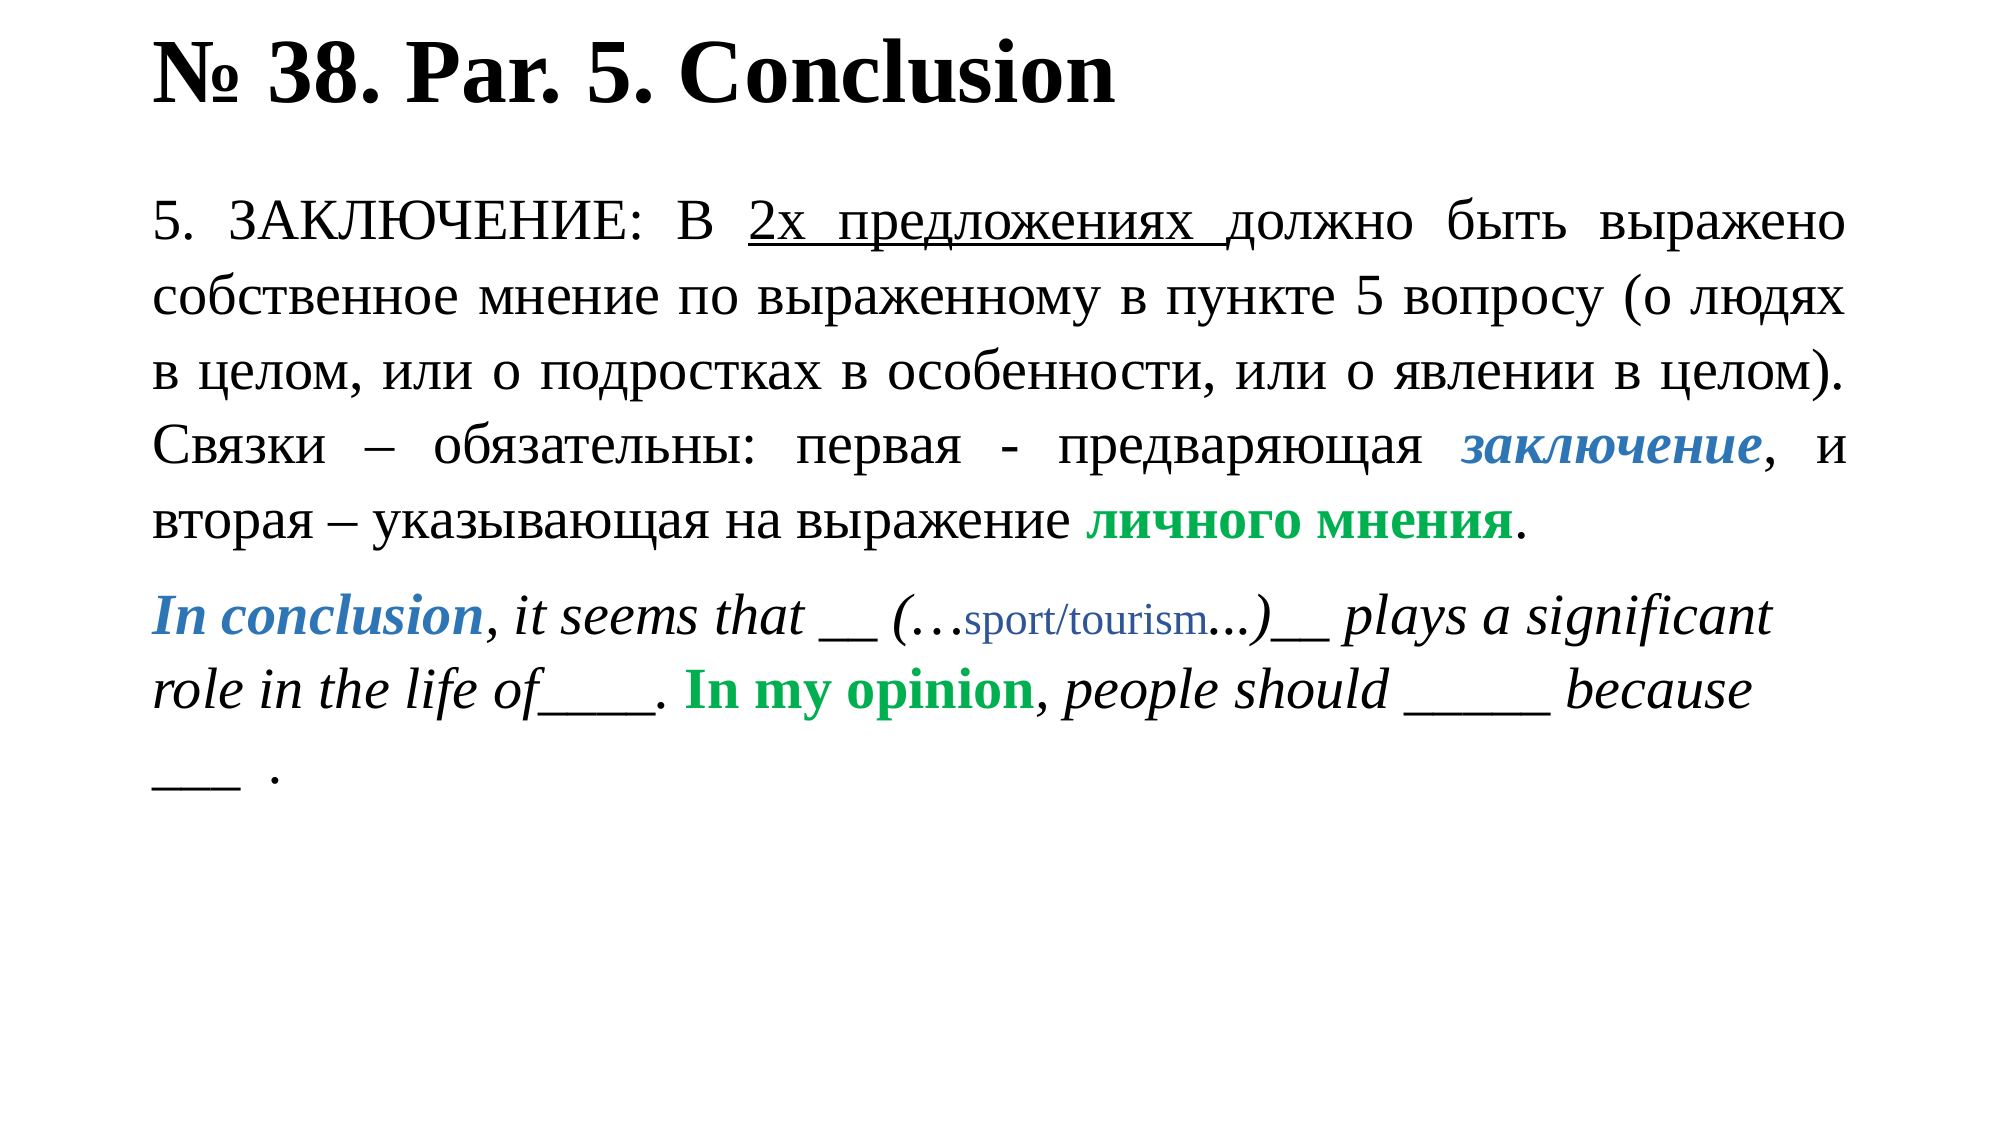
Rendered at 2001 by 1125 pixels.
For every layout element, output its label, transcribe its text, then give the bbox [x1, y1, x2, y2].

title № 38. Par. 5. Conclusion [137, 19, 1863, 127]
list 5. ЗАКЛЮЧЕНИЕ: В 2х предложениях должно быть выражено собственное мнение по выраженному в пункте 5 вопросу (о людях в целом, или о подростках в особенности, или о явлении в целом). Связки – обязательны: первая - предваряющая заключение, и вторая – указывающая на выражение личного мнения. In conclusion, it seems that __ (…sport/tourism...)__ plays a significant role in the life of____. In my opinion, people should _____ because ___ . [137, 169, 1863, 1014]
